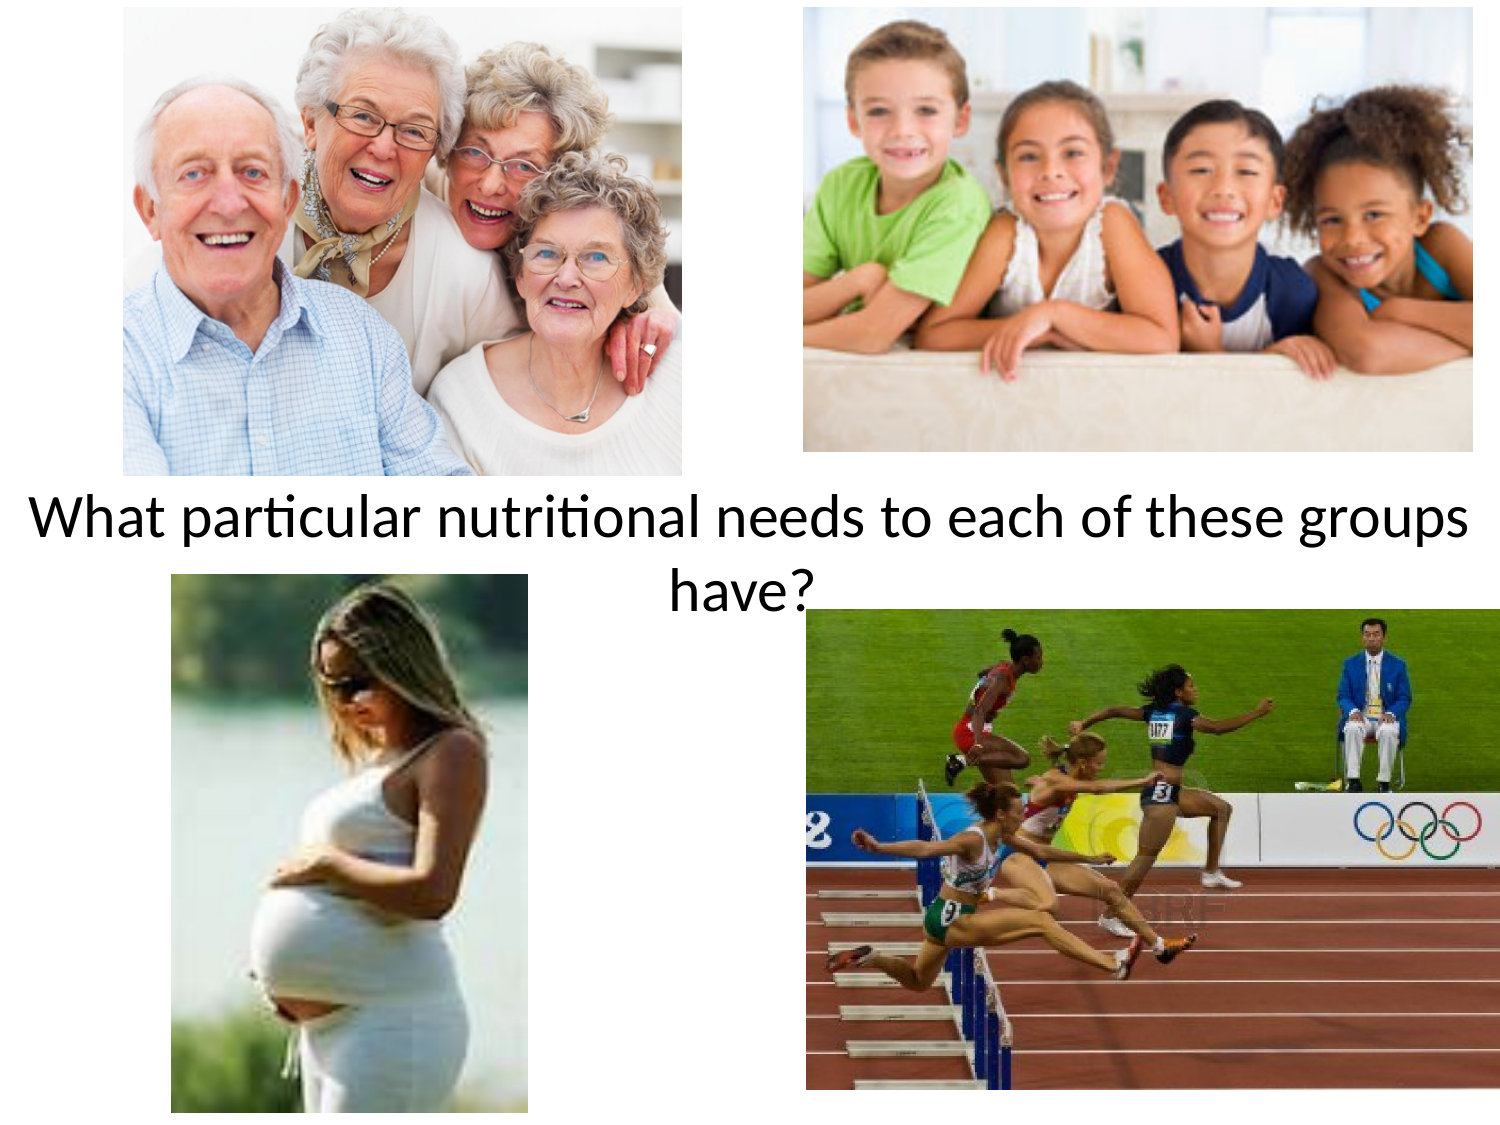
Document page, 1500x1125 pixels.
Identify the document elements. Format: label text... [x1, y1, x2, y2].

picture [803, 7, 1473, 453]
list What particular nutritional needs to each of these groups have? [0, 468, 1500, 634]
picture [805, 609, 1500, 1090]
picture [170, 574, 528, 1113]
picture [123, 7, 682, 477]
